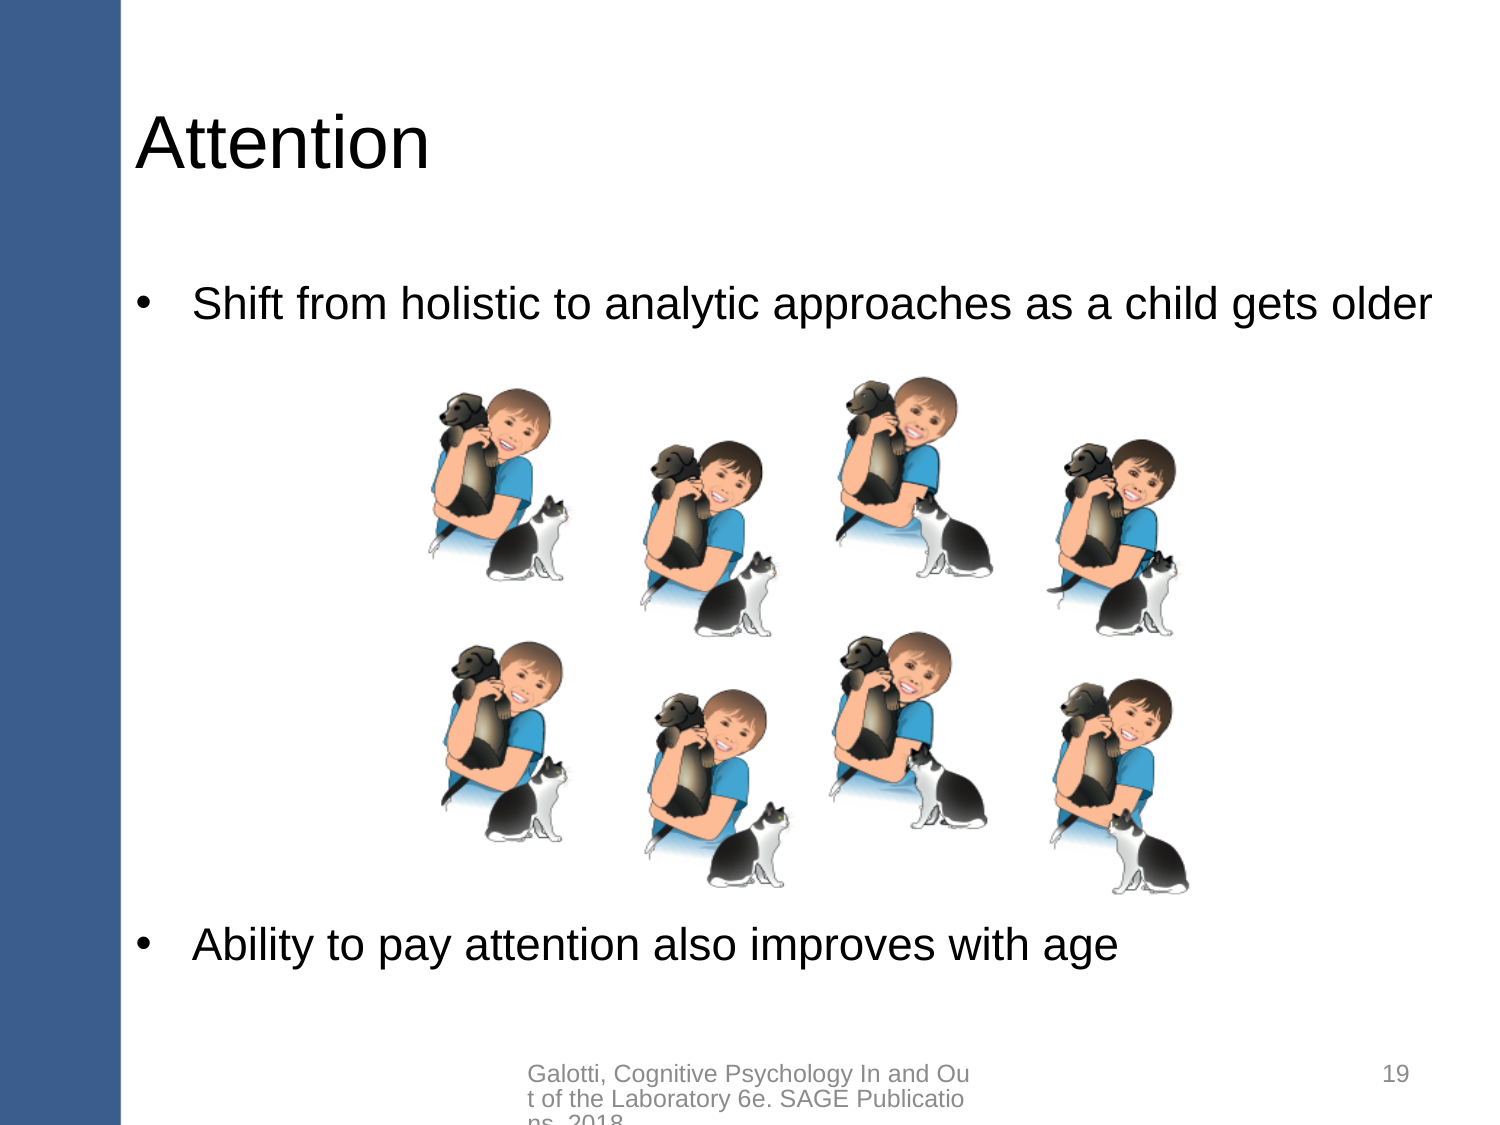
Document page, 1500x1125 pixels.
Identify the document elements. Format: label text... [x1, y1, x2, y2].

title Attention [120, 44, 1471, 233]
slide_number 19 [1074, 1042, 1425, 1103]
footer Galotti, Cognitive Psychology In and Out of the Laboratory 6e. SAGE Publications, 2018. [512, 1042, 988, 1103]
picture [0, 0, 1500, 1125]
list Shift from holistic to analytic approaches as a child gets older Ability to pay attention also improves with age [120, 266, 1471, 1009]
